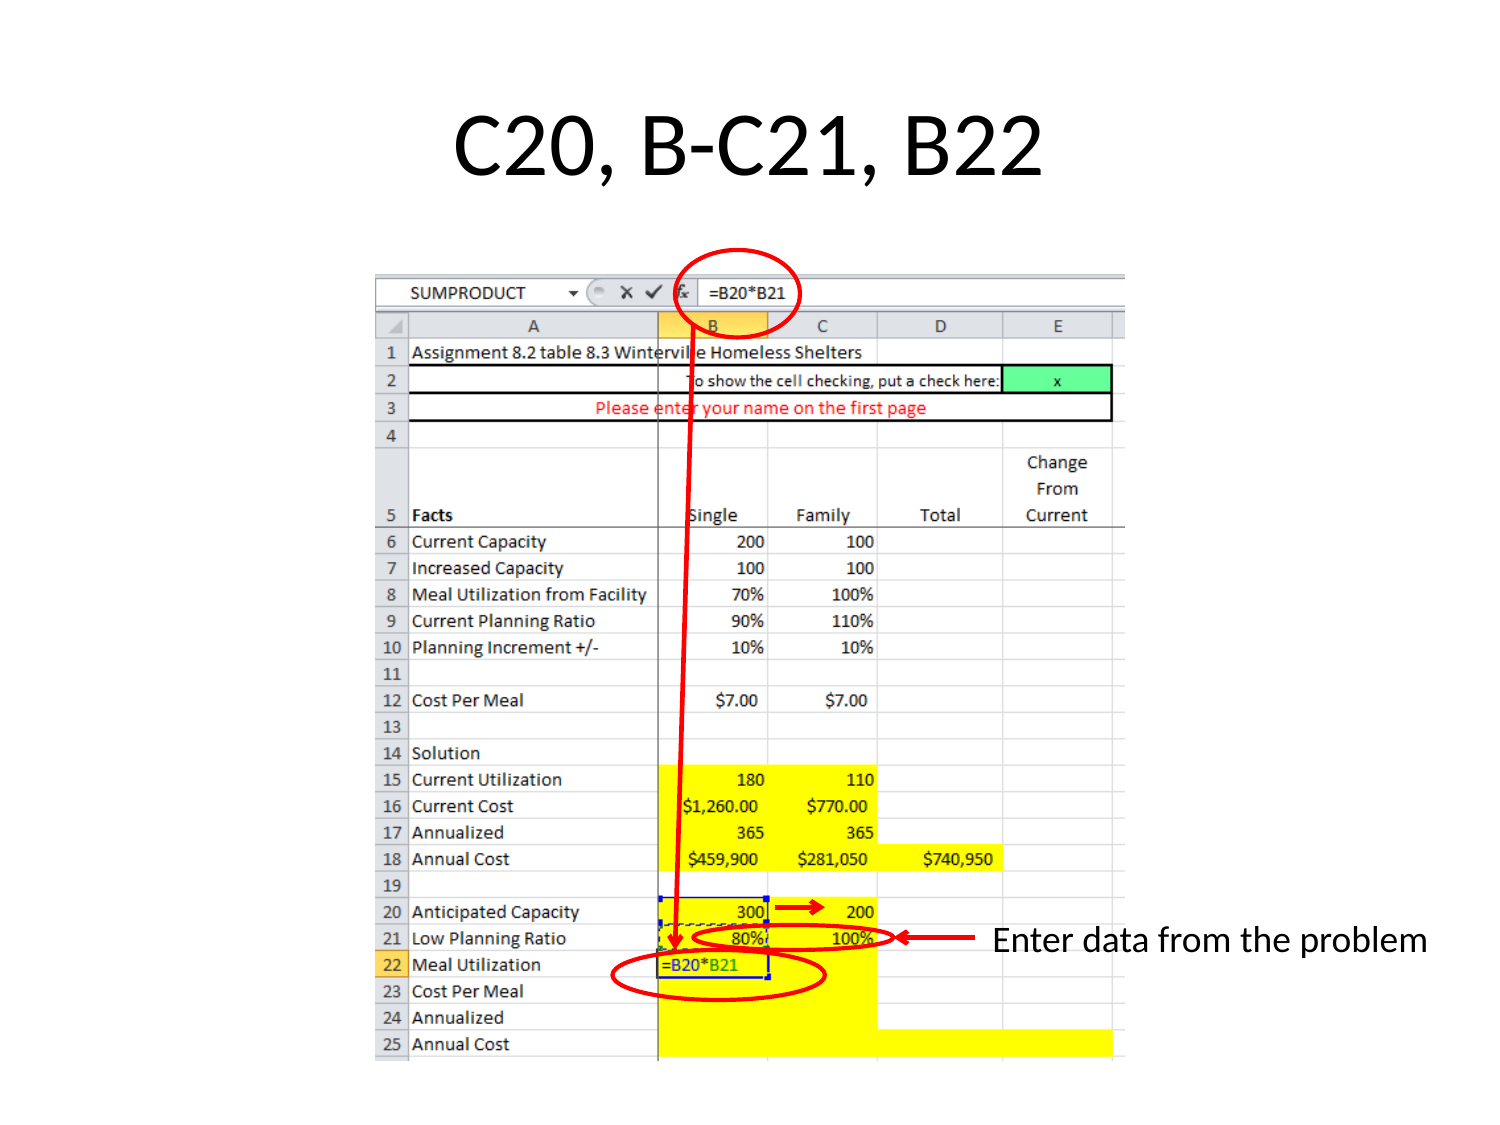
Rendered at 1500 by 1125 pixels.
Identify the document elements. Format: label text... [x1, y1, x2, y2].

title C20, B-C21, B22 [75, 45, 1425, 233]
text_box [679, 247, 796, 273]
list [374, 274, 1126, 1061]
text_box Enter data from the problem [1129, 907, 1444, 967]
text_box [674, 324, 694, 951]
